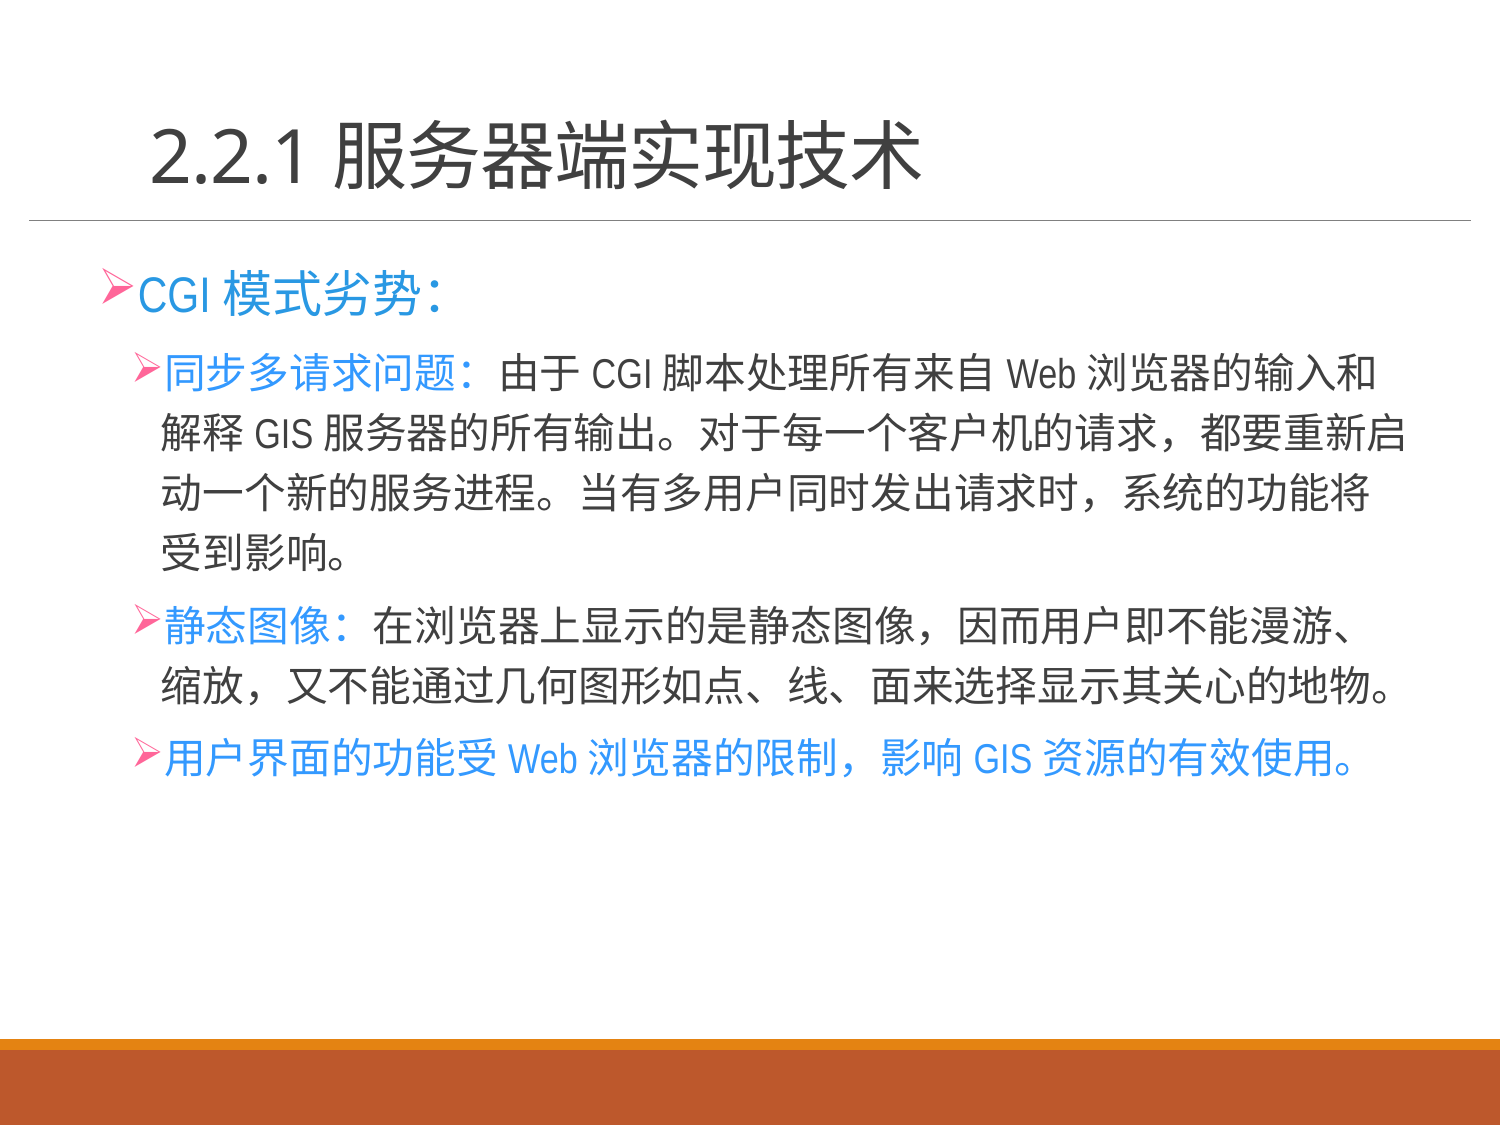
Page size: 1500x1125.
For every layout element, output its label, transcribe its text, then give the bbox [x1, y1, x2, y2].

list CGI模式劣势： 同步多请求问题：由于CGI脚本处理所有来自Web浏览器的输入和解释GIS服务器的所有输出。对于每一个客户机的请求，都要重新启动一个新的服务进程。当有多用户同时发出请求时，系统的功能将受到影响。 静态图像：在浏览器上显示的是静态图像，因而用户即不能漫游、缩放，又不能通过几何图形如点、线、面来选择显示其关心的地物。 用户界面的功能受Web浏览器的限制，影响GIS资源的有效使用。 [98, 243, 1410, 811]
title 2.2.1服务器端实现技术 [134, 47, 1373, 206]
